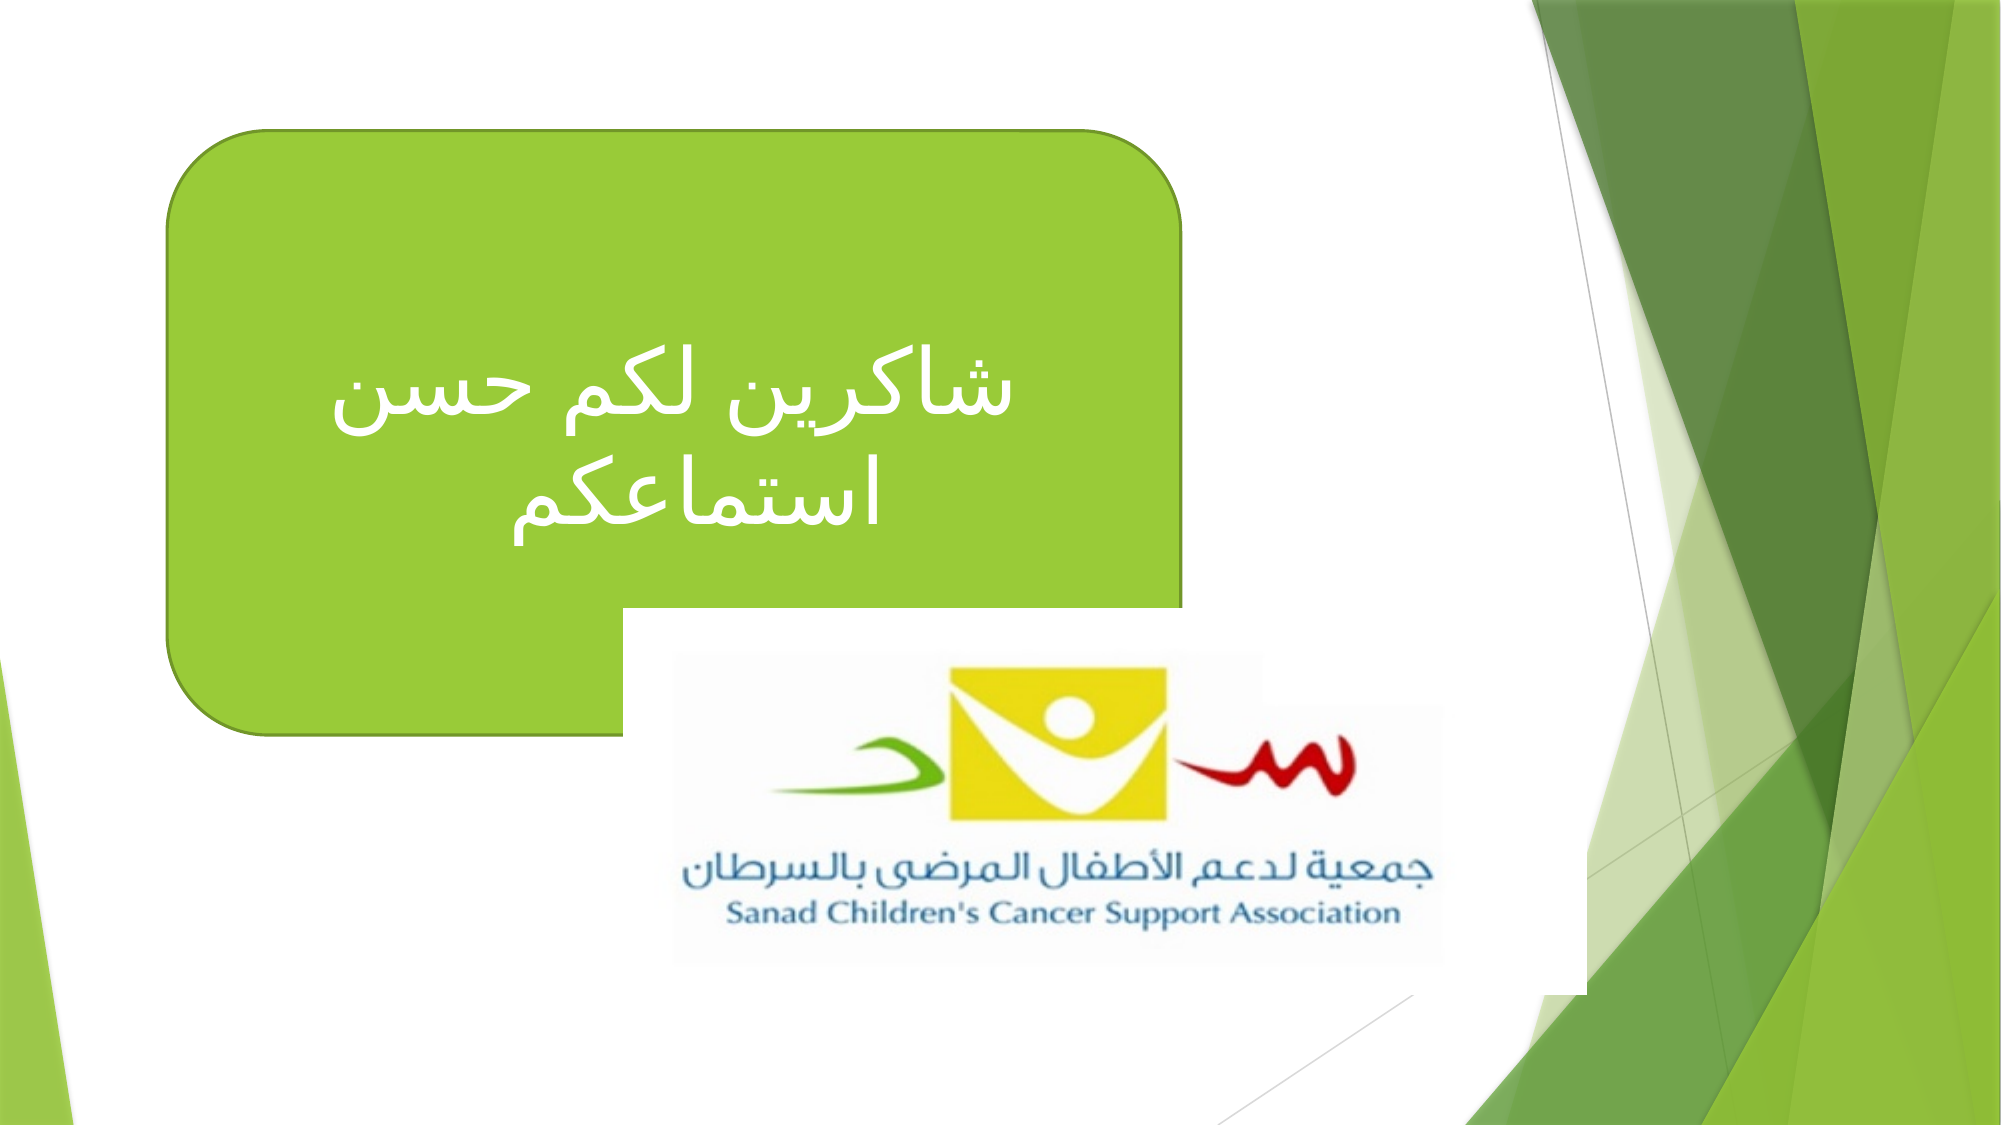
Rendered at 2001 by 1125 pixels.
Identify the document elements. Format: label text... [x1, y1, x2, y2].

text_box شاكرين لكم حسن استماعكم [165, 129, 1183, 737]
picture [622, 608, 1588, 995]
